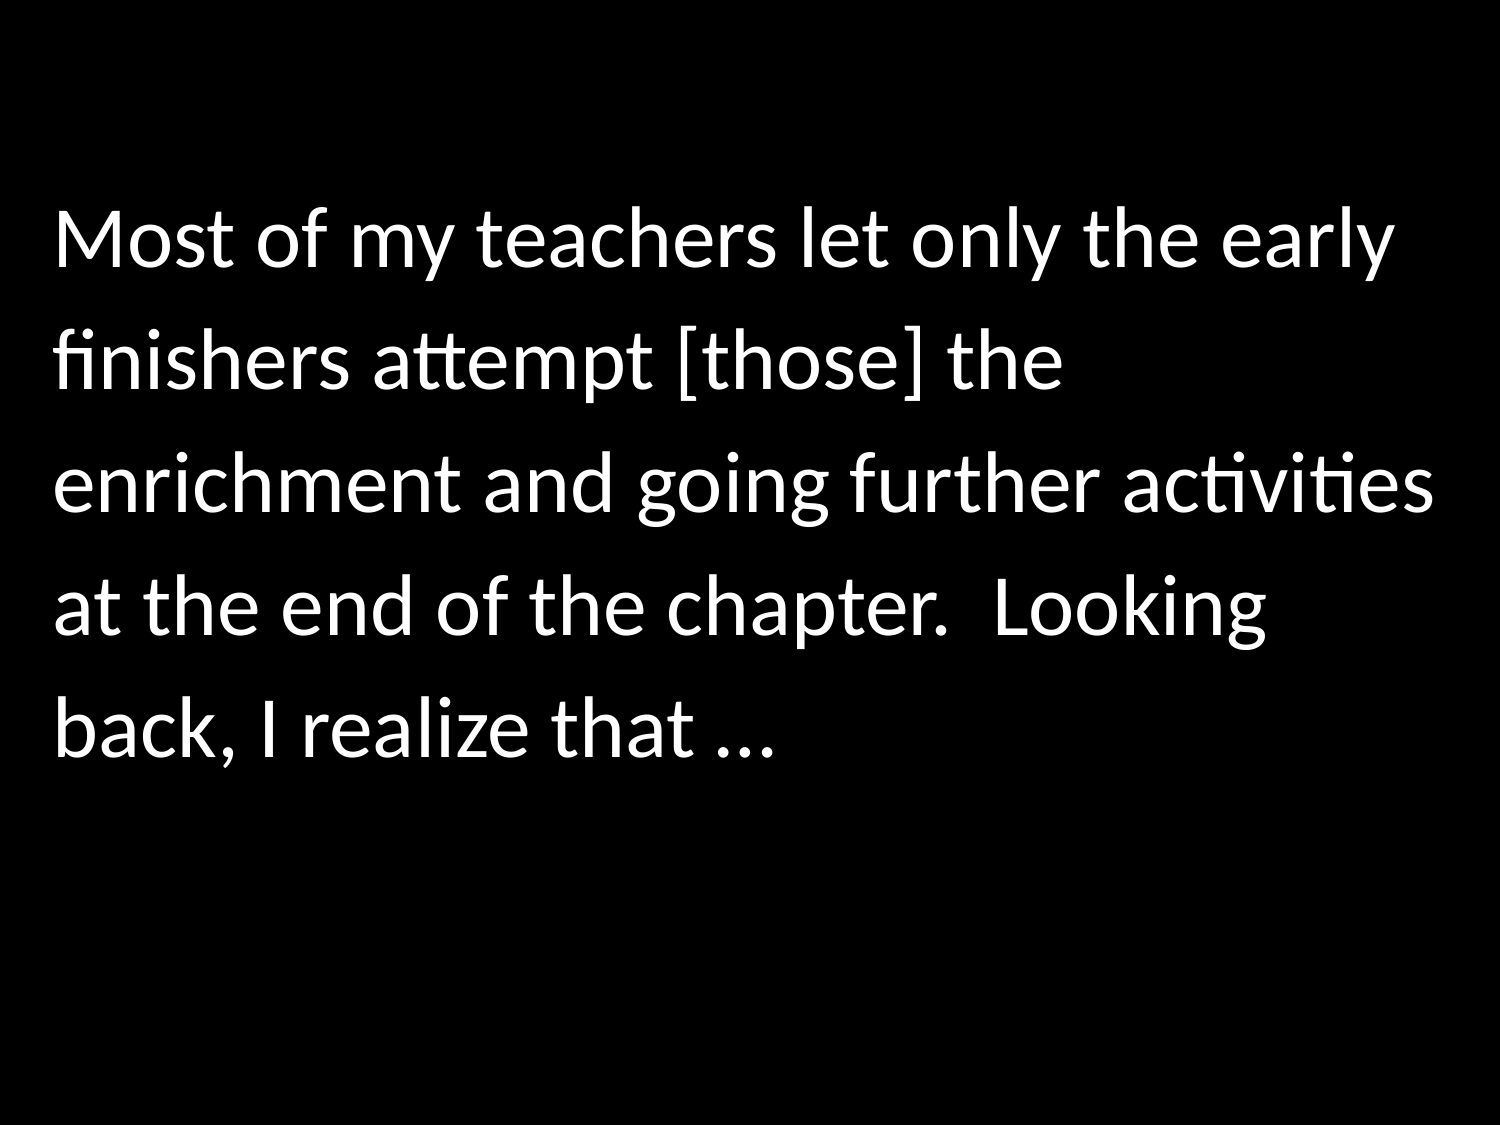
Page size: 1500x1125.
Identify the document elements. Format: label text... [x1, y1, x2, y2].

list Most of my teachers let only the early finishers attempt [those] the enrichment and going further activities at the end of the chapter. Looking back, I realize that … [37, 50, 1463, 1088]
